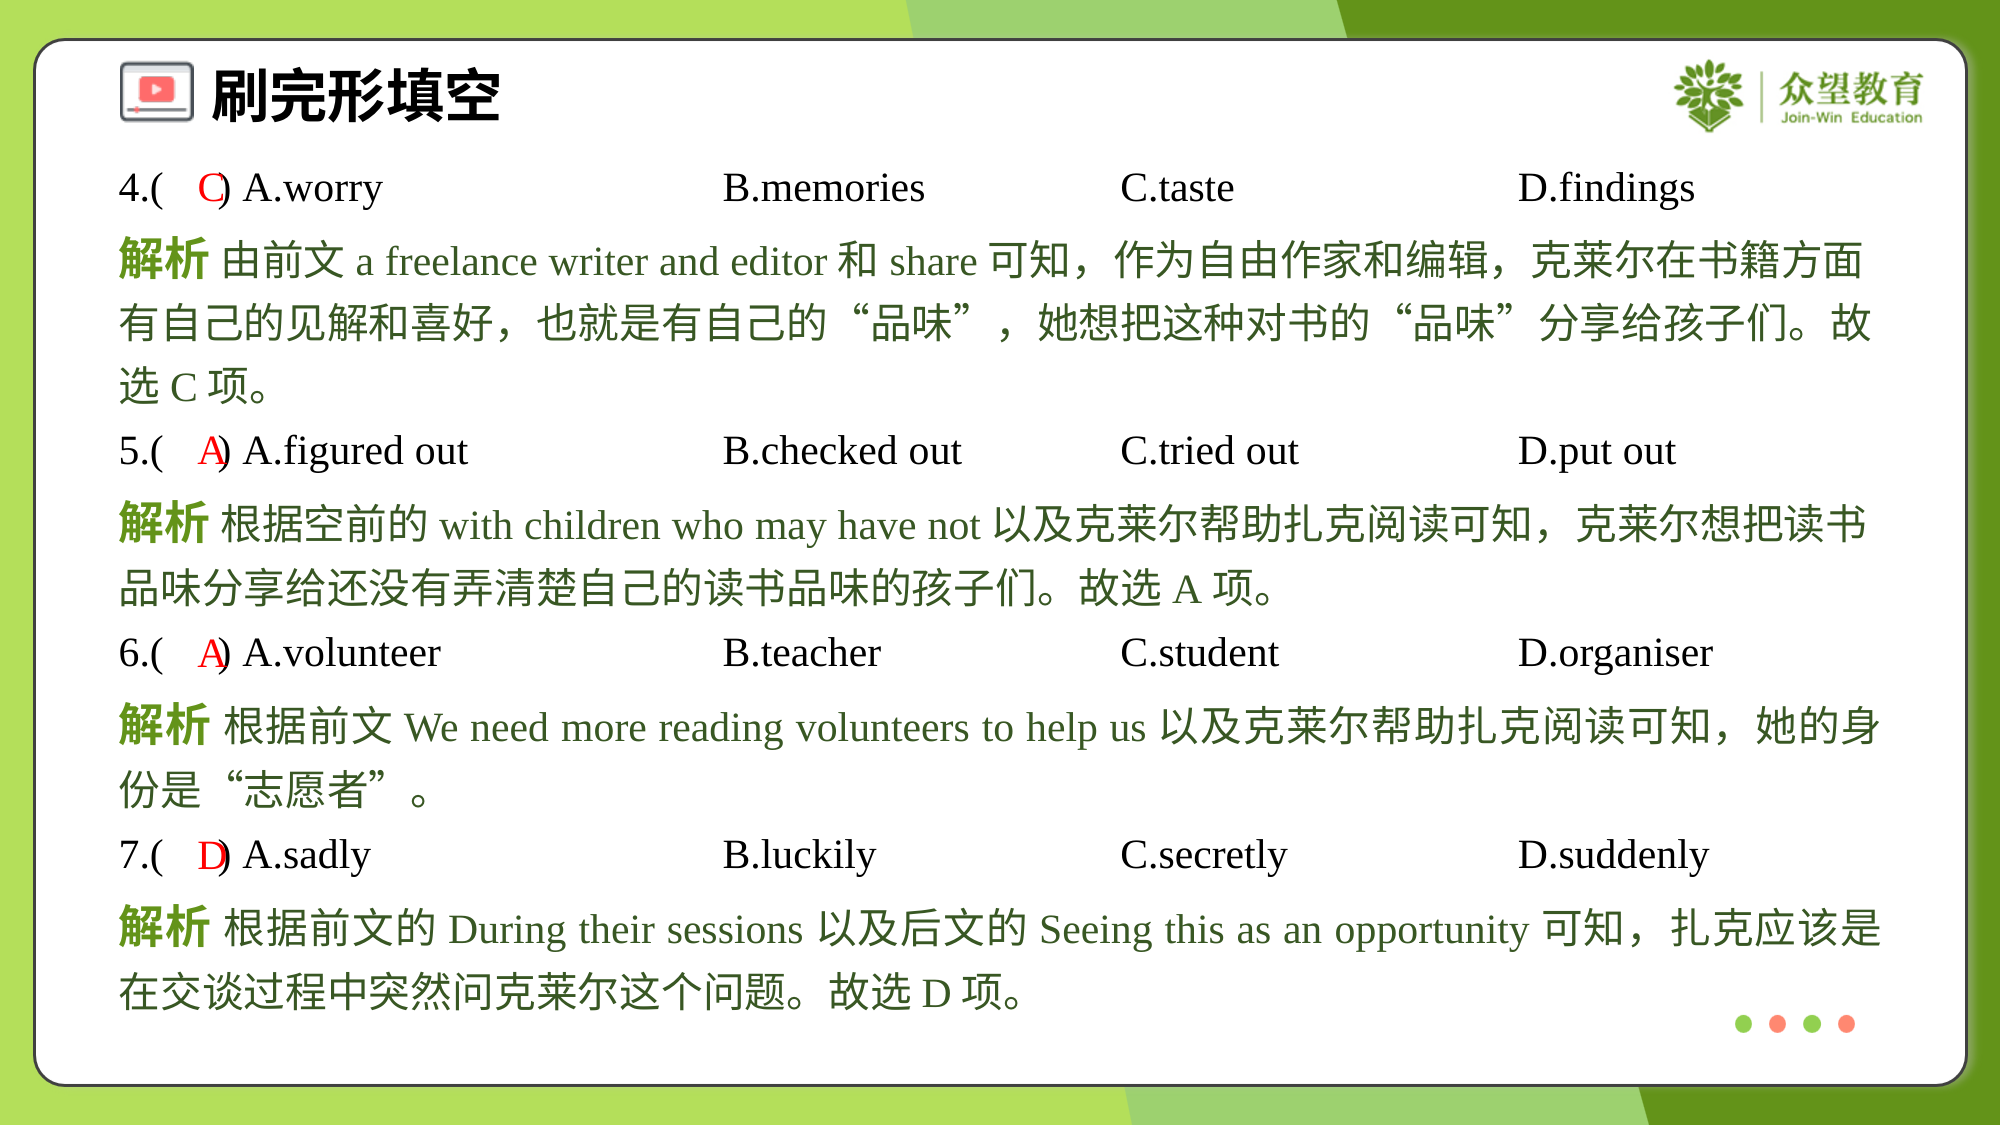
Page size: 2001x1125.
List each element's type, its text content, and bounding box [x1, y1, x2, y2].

text_box 解析 由前文a freelance writer and editor和share可知，作为自由作家和编辑，克莱尔在书籍方面有自己的见解和喜好，也就是有自己的“品味”，她想把这种对书的“品味”分享给孩子们。故选C项。 [118, 215, 1883, 405]
text_box 4.( ) A.worry B.memories C.taste D.findings [231, 146, 1883, 204]
text_box 5.( ) A.figured out B.checked out C.tried out D.put out [118, 410, 192, 468]
text_box C [192, 146, 231, 205]
text_box A [192, 612, 233, 671]
text_box A [192, 410, 233, 469]
picture [0, 0, 2000, 1125]
text_box 5.( ) A.figured out B.checked out C.tried out D.put out [233, 410, 1883, 468]
text_box 4.( ) A.worry B.memories C.taste D.findings [118, 146, 192, 204]
text_box D [192, 814, 233, 873]
text_box 解析 根据空前的with children who may have not以及克莱尔帮助扎克阅读可知，克莱尔想把读书品味分享给还没有弄清楚自己的读书品味的孩子们。故选A项。 [118, 480, 1883, 607]
text_box 7.( ) A.sadly B.luckily C.secretly D.suddenly [118, 814, 192, 872]
text_box 6.( ) A.volunteer B.teacher C.student D.organiser [118, 612, 192, 670]
text_box 解析 根据前文We need more reading volunteers to help us以及克莱尔帮助扎克阅读可知，她的身份是“志愿者”。 [118, 682, 1883, 809]
text_box 7.( ) A.sadly B.luckily C.secretly D.suddenly [233, 814, 1883, 872]
text_box 6.( ) A.volunteer B.teacher C.student D.organiser [233, 612, 1883, 670]
text_box 解析 根据前文的During their sessions以及后文的Seeing this as an opportunity可知，扎克应该是在交谈过程中突然问克莱尔这个问题。故选D项。 [118, 884, 1883, 1011]
